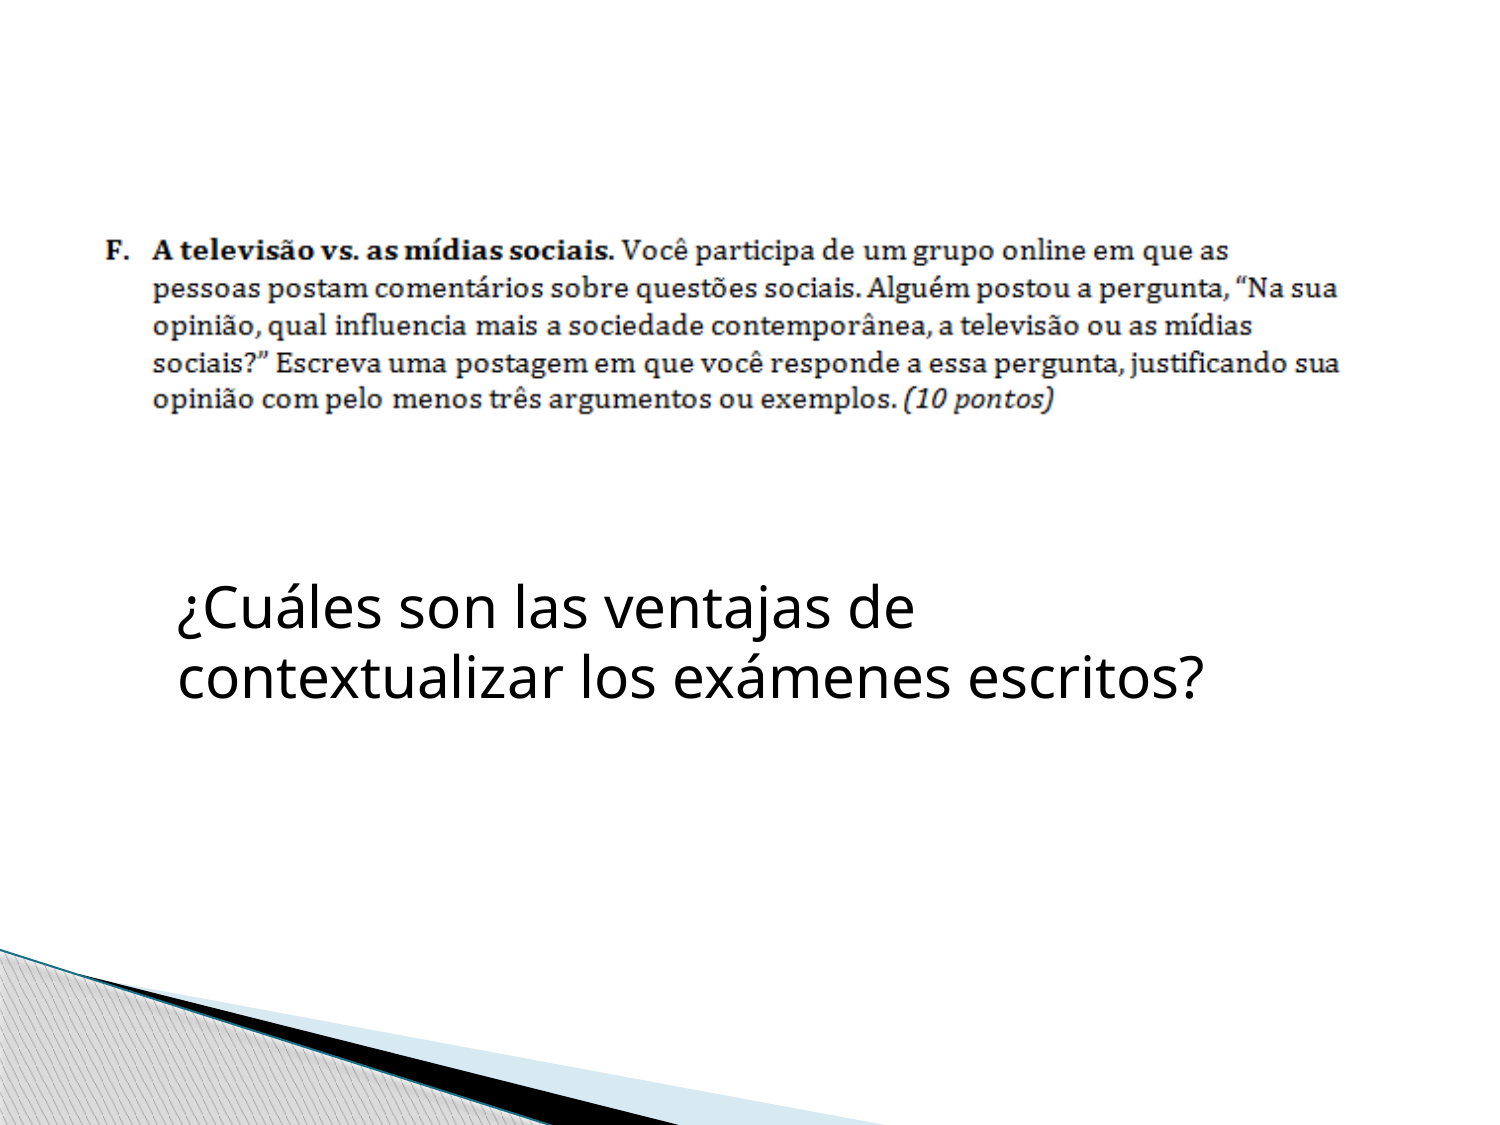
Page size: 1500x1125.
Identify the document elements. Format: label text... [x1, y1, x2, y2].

picture [74, 205, 1387, 444]
text_box ¿Cuáles son las ventajas de contextualizar los exámenes escritos? [162, 562, 1313, 718]
